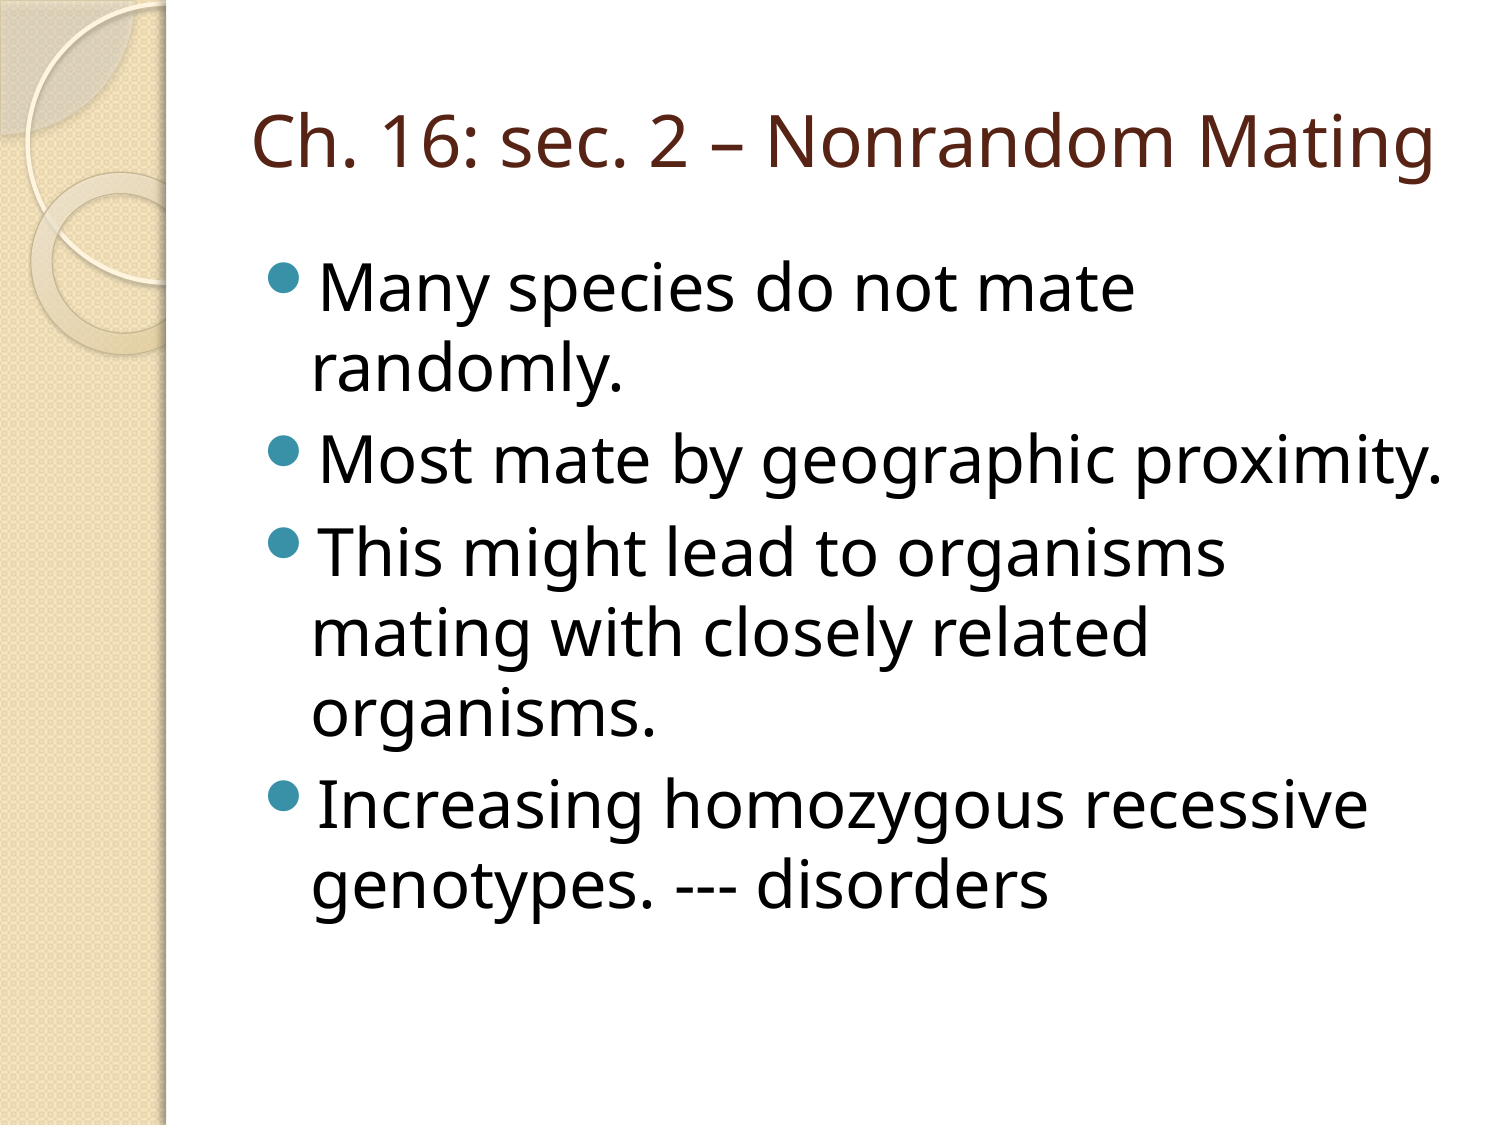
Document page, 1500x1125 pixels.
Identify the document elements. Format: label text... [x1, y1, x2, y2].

title Ch. 16: sec. 2 – Nonrandom Mating [235, 45, 1466, 233]
list Many species do not mate randomly. Most mate by geographic proximity. This might lead to organisms mating with closely related organisms. Increasing homozygous recessive genotypes. --- disorders [235, 237, 1466, 1025]
